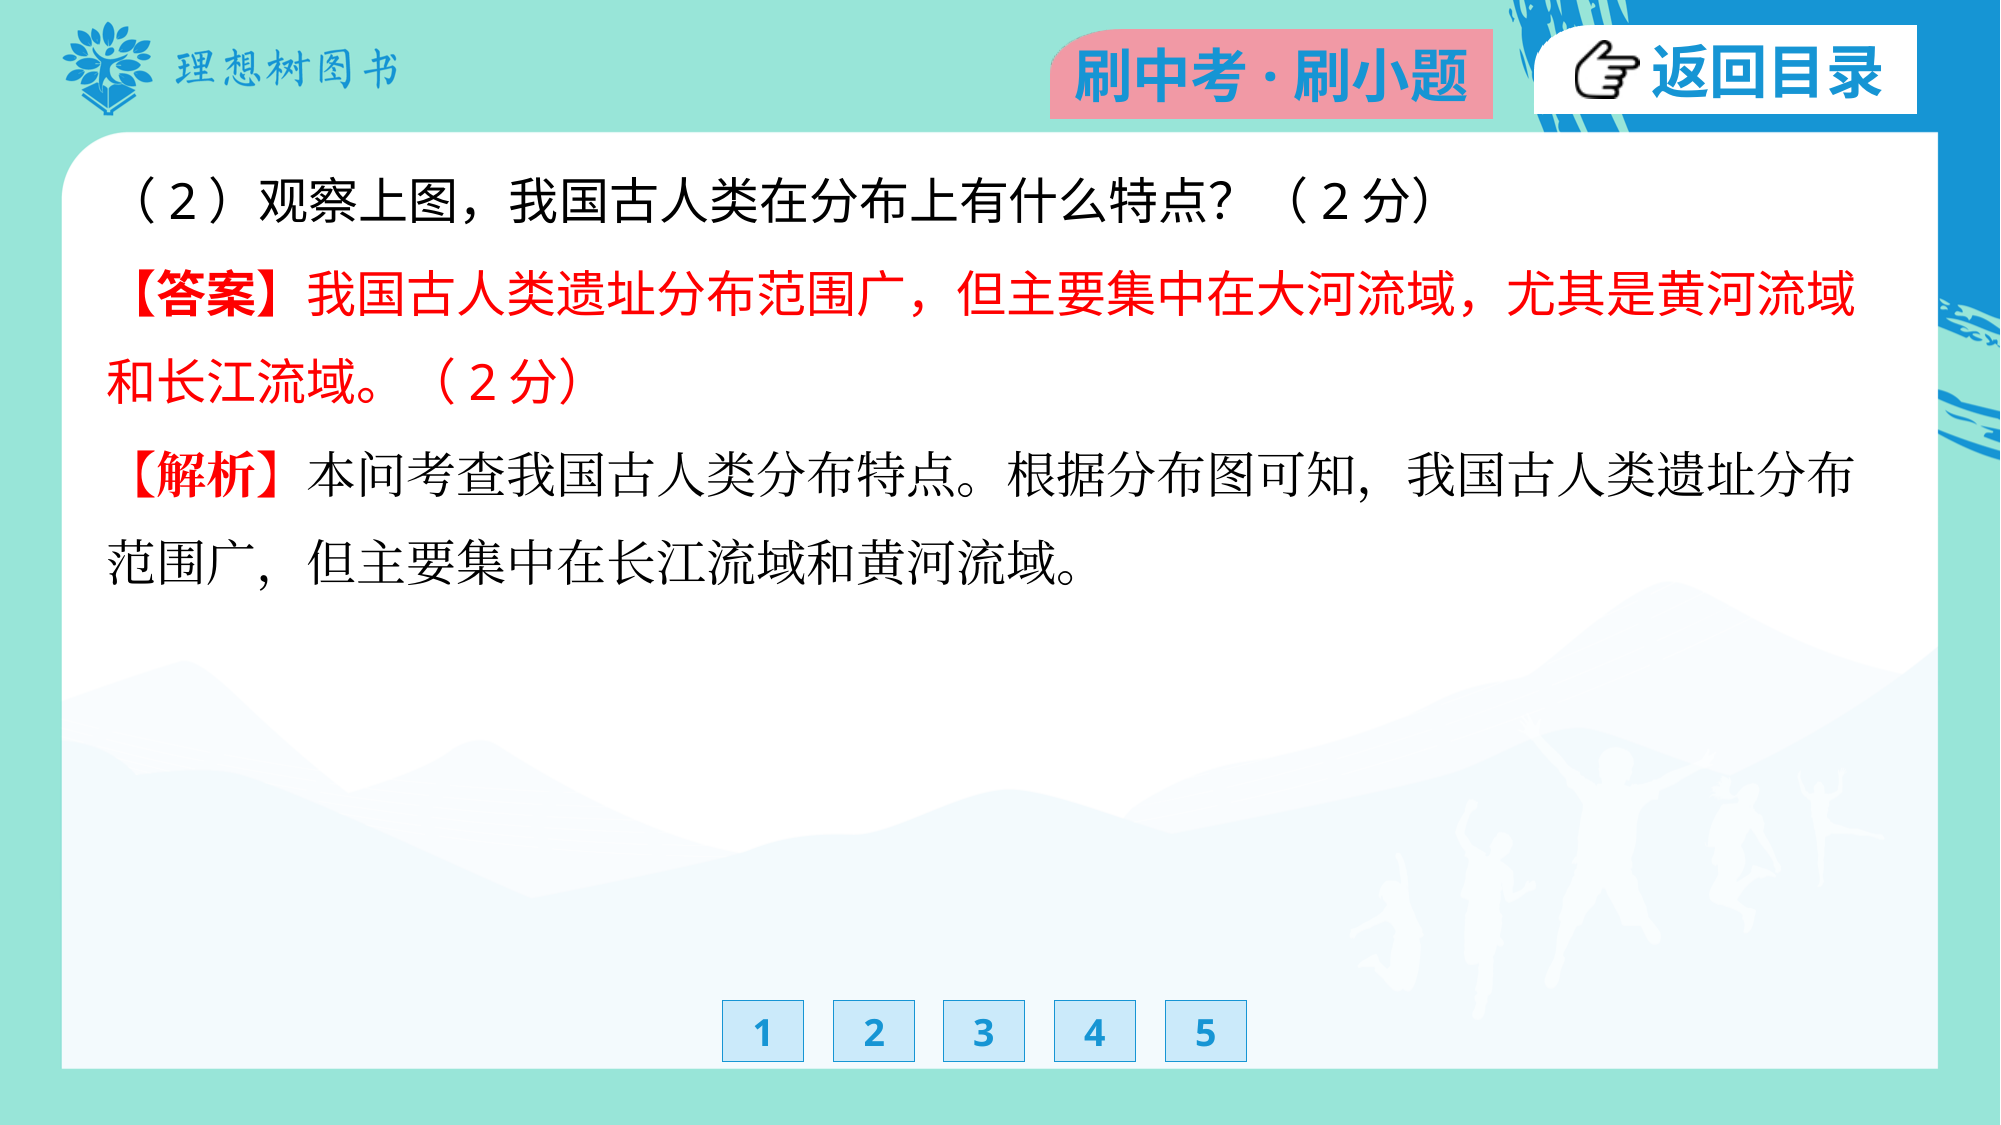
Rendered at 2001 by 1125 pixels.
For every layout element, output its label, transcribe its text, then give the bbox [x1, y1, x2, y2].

text_box （2）观察上图，我国古人类在分布上有什么特点？（2分） [106, 141, 1895, 220]
picture [0, 0, 2000, 1125]
text_box 【答案】我国古人类遗址分布范围广，但主要集中在大河流域，尤其是黄河流域 和长江流域。（2分） [106, 231, 1895, 401]
text_box 【解析】本问考查我国古人类分布特点。根据分布图可知，我国古人类遗址分布 范围广，但主要集中在长江流域和黄河流域。 [106, 412, 1895, 582]
